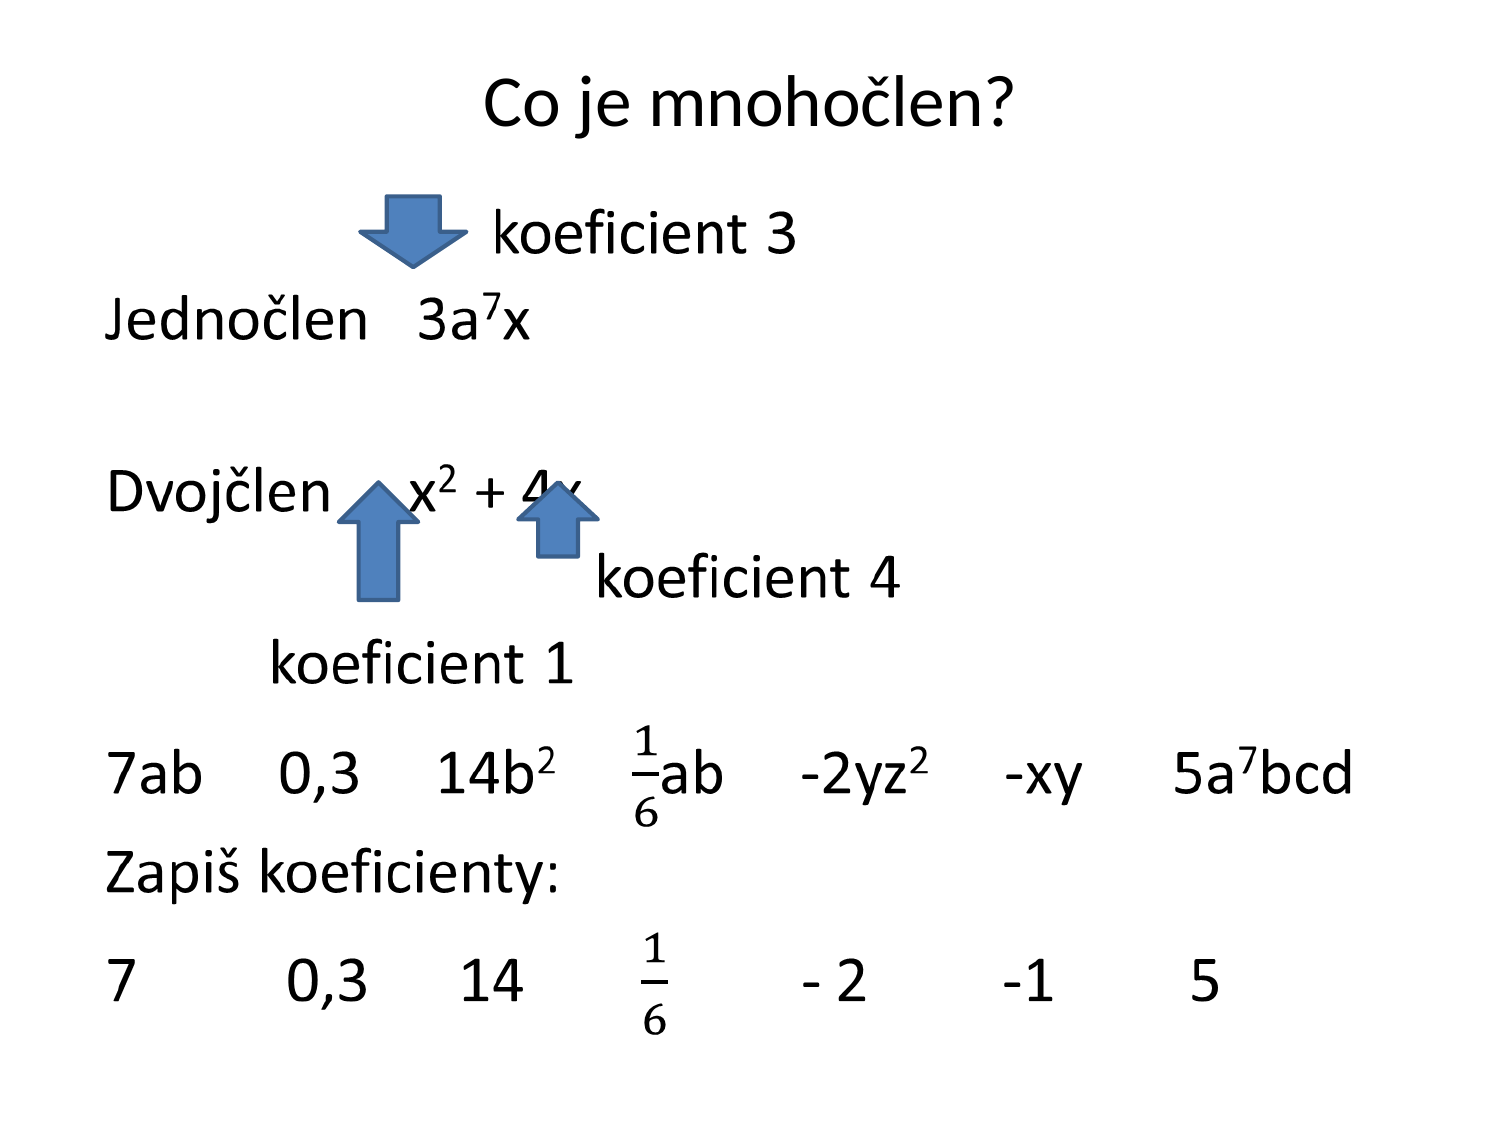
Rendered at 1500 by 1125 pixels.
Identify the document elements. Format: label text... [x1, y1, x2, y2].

text_box [336, 480, 421, 603]
text_box [358, 194, 469, 269]
list [64, 172, 1415, 1094]
text_box [516, 480, 600, 559]
title Co je mnohočlen? [76, 45, 1425, 149]
